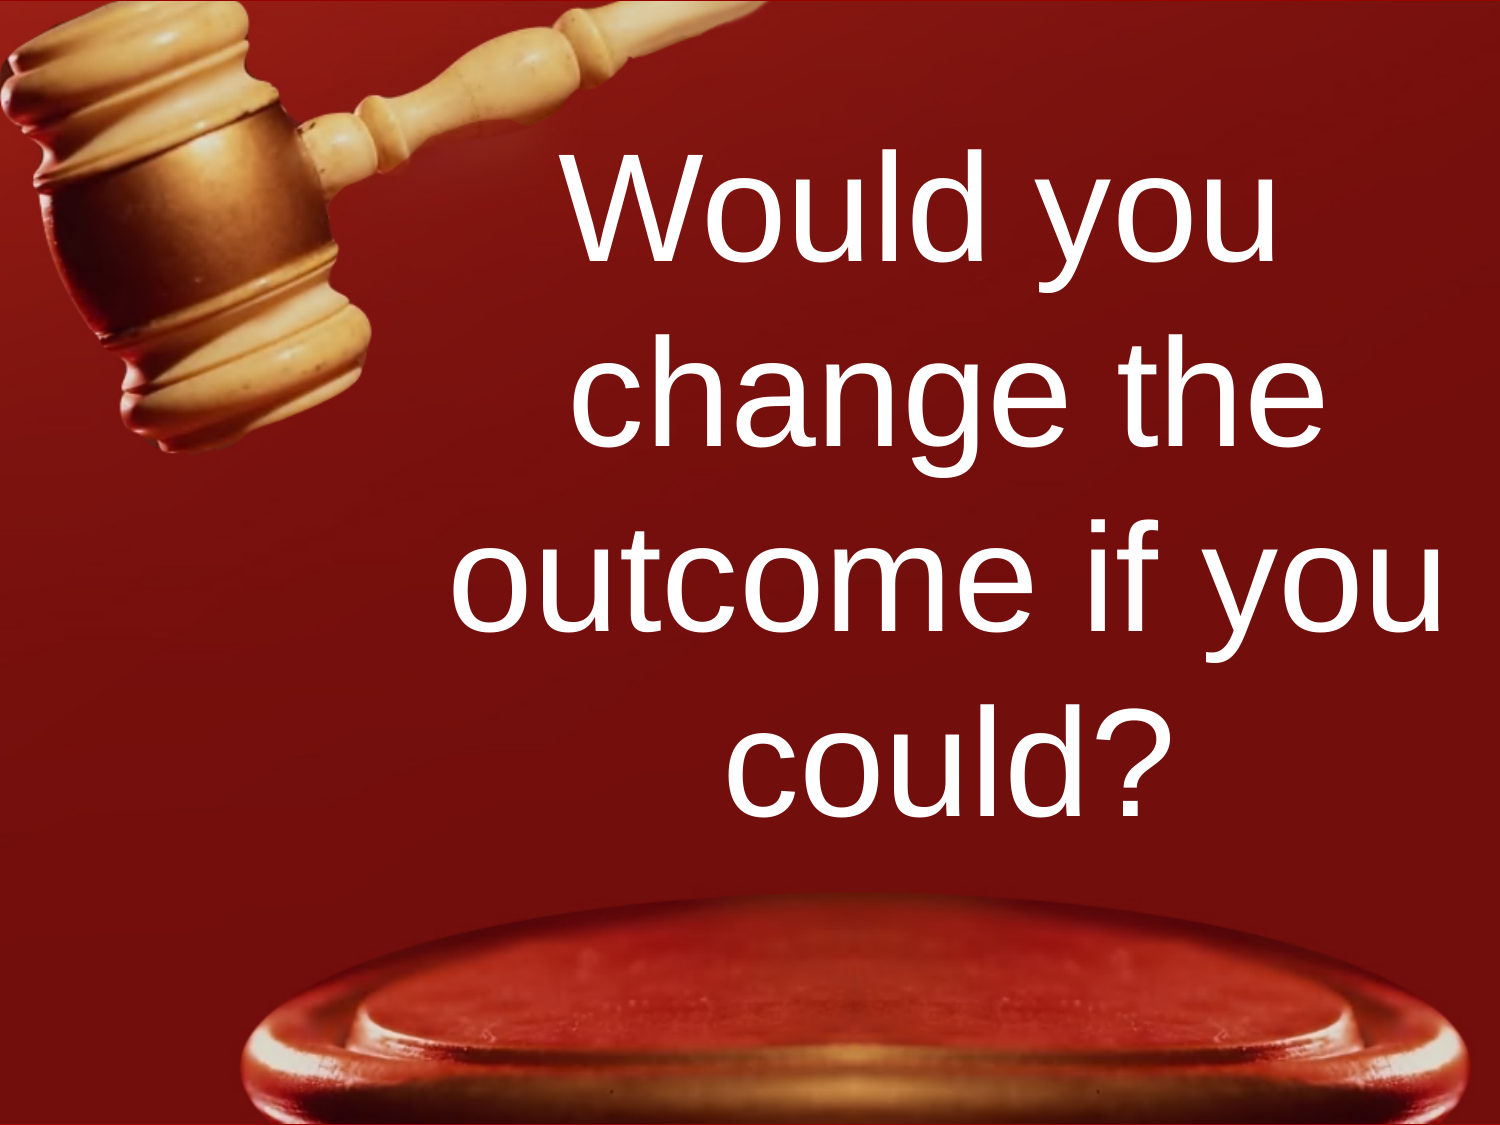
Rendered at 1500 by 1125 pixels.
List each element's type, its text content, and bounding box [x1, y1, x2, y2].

list Would you change the outcome if you could? [374, 99, 1468, 851]
picture [0, 1, 1500, 1124]
